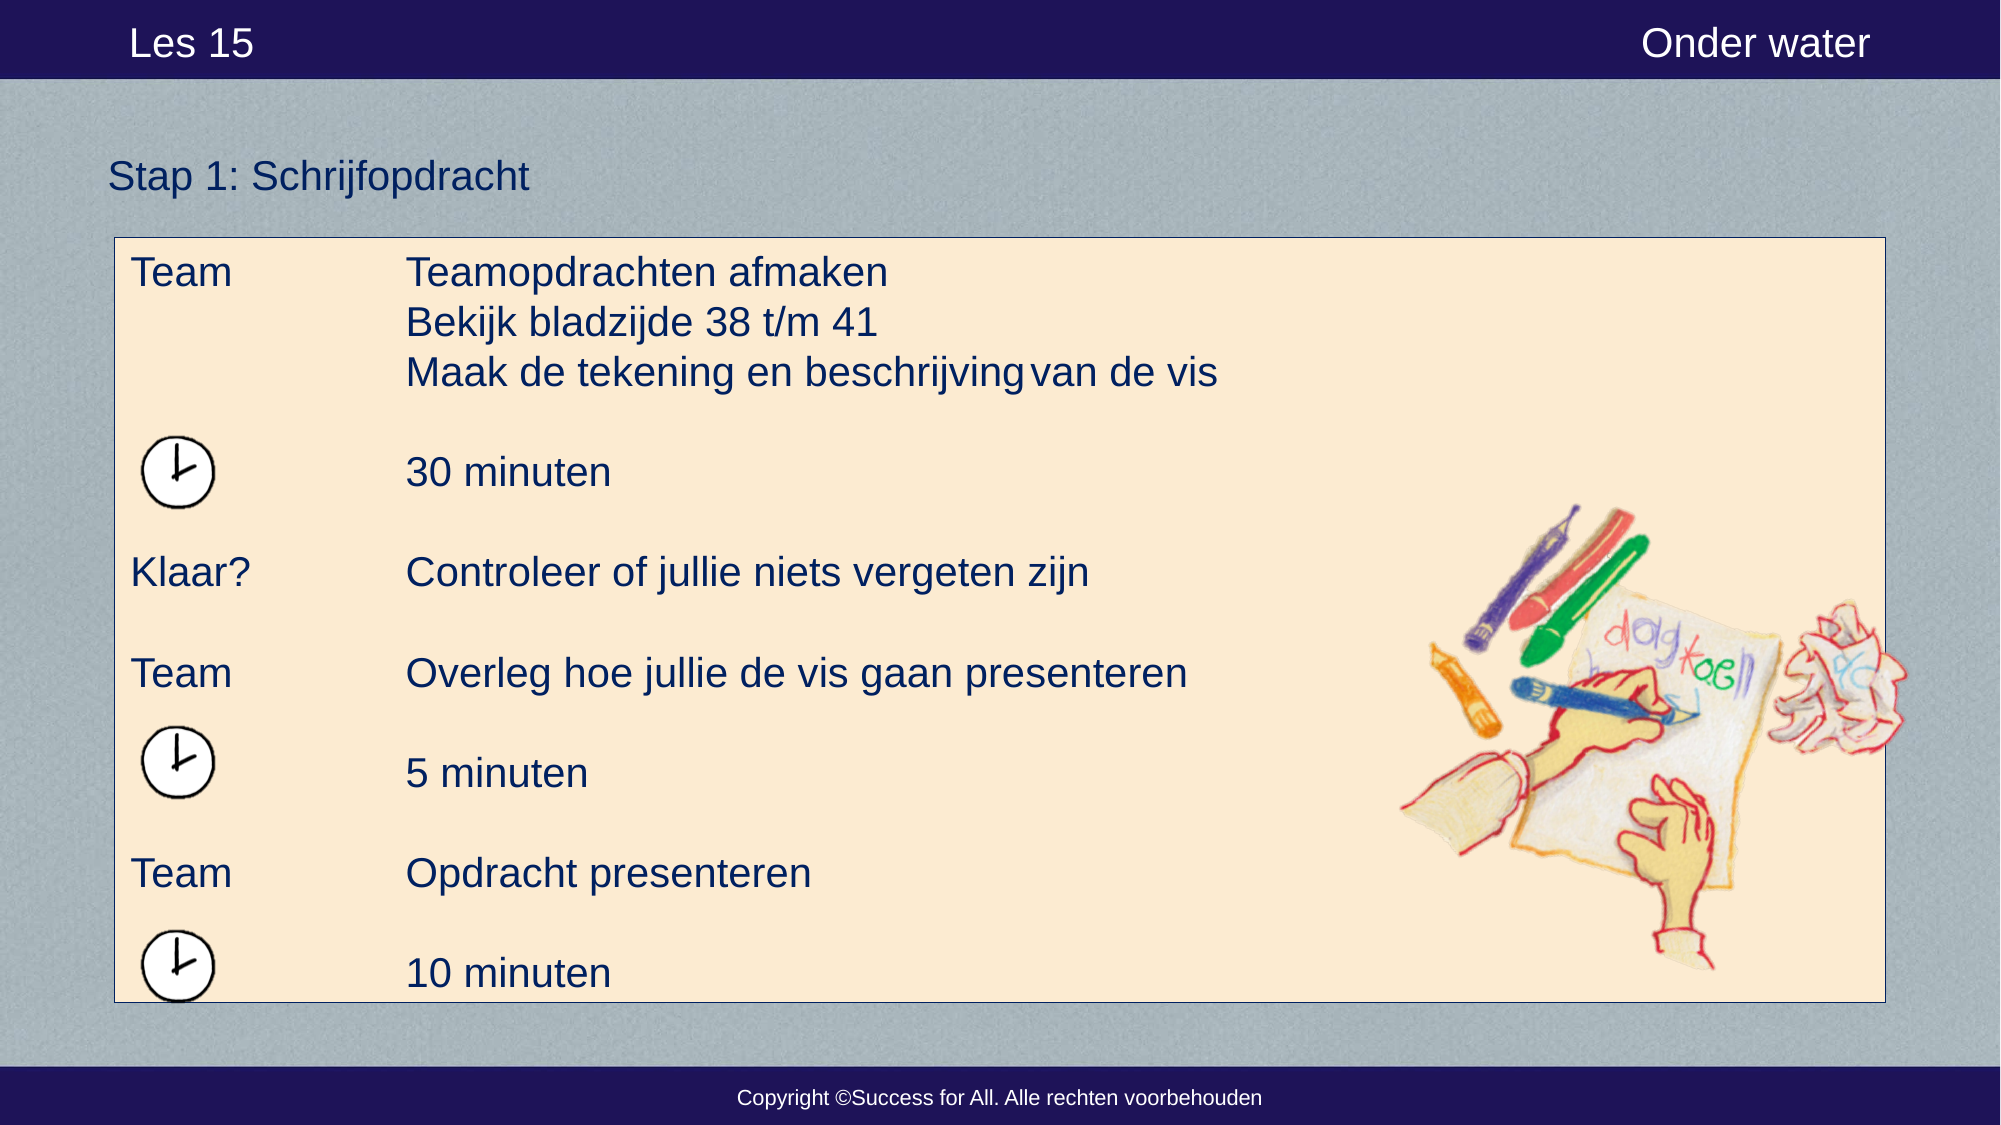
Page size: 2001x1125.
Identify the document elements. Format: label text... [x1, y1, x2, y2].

text_box Team Teamopdrachten afmaken Bekijk bladzijde 38 t/m 41 Maak de tekening en beschrijving van de vis 30 minuten Klaar? Controleer of jullie niets vergeten zijn Team Overleg hoe jullie de vis gaan presenteren 5 minuten Team Opdracht presenteren 10 minuten [114, 237, 1886, 1003]
text_box Les 15 [114, 8, 354, 73]
text_box Stap 1: Schrijfopdracht [92, 141, 886, 207]
text_box Copyright ©Success for All. Alle rechten voorbehouden [0, 1076, 2000, 1125]
text_box Onder water [999, 8, 1886, 73]
picture [0, 0, 2001, 1125]
